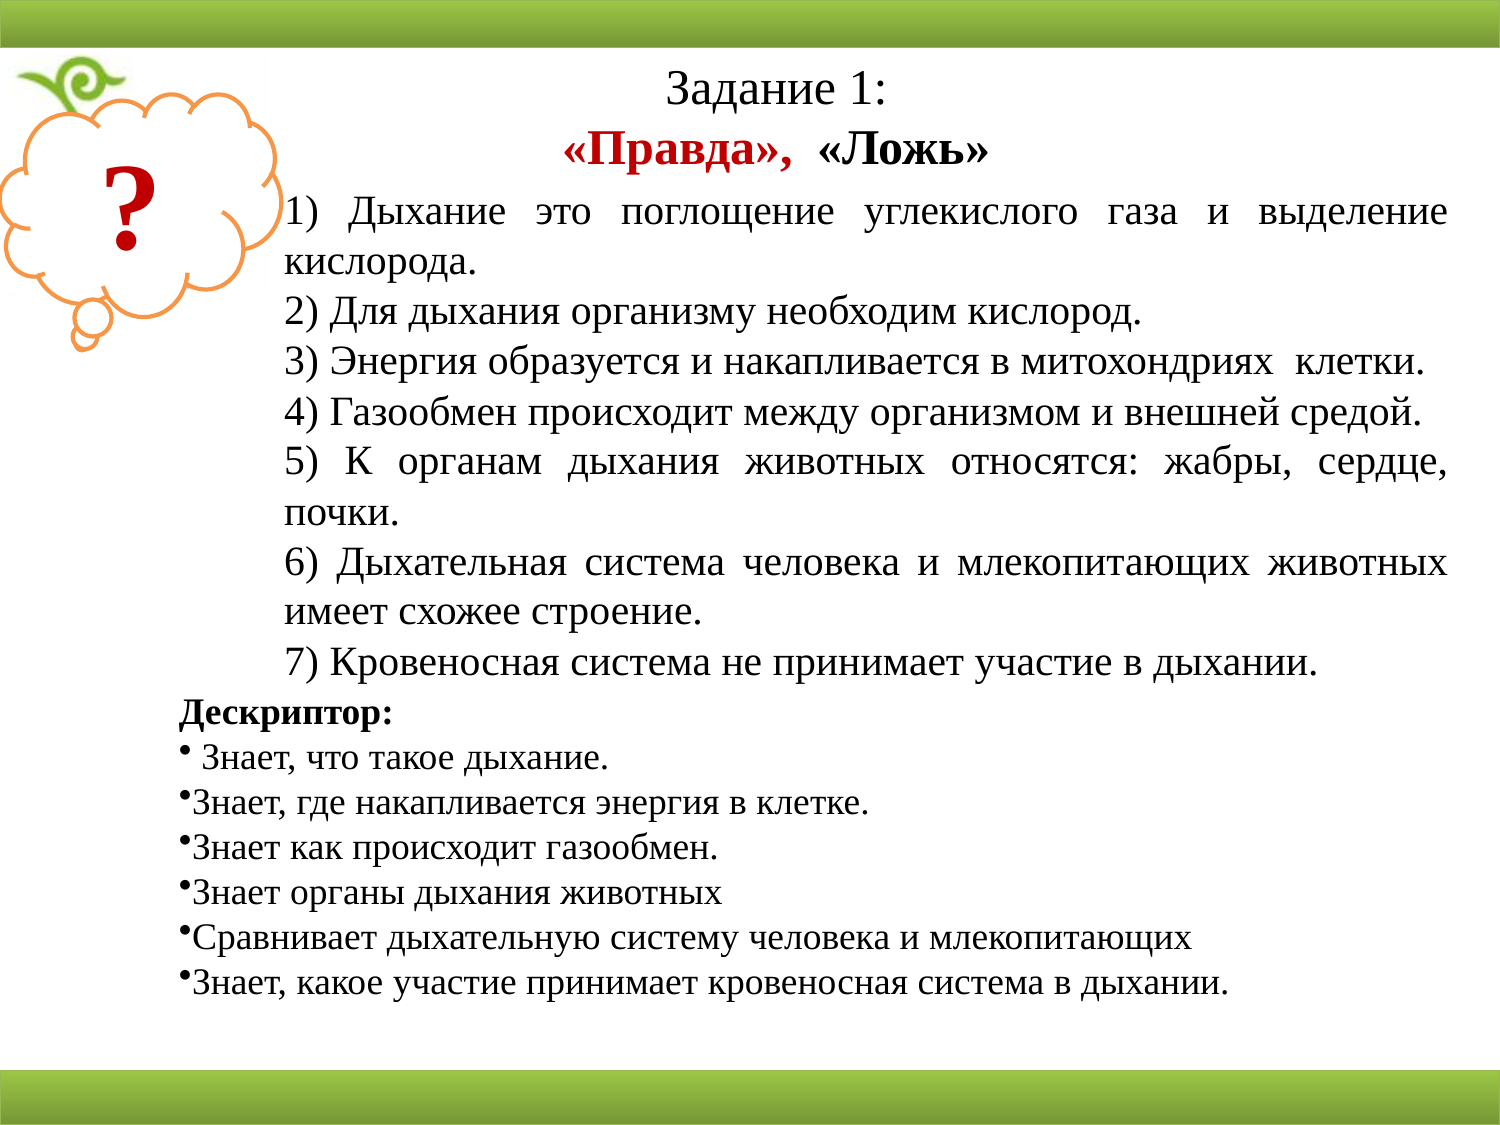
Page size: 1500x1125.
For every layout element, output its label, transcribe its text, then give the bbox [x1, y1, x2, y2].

text_box ? [0, 92, 284, 353]
picture [183, 242, 266, 298]
text_box 1) Дыхание это поглощение углекислого газа и выделение кислорода. 2) Для дыхания организму необходим кислород. 3) Энергия образуется и накапливается в митохондриях клетки. 4) Газообмен происходит между организмом и внешней средой. 5) К органам дыхания животных относятся: жабры, сердце, почки. 6) Дыхательная система человека и млекопитающих животных имеет схожее строение. 7) Кровеносная система не принимает участие в дыхании. [269, 175, 1464, 691]
picture [8, 265, 53, 298]
text_box Дескриптор: Знает, что такое дыхание. Знает, где накапливается энергия в клетке. Знает как происходит газообмен. Знает органы дыхания животных Сравнивает дыхательную систему человека и млекопитающих Знает, какое участие принимает кровеносная система в дыхании. [164, 679, 1430, 1010]
picture [8, 54, 266, 173]
text_box Задание 1: «Правда», «Ложь» [269, 46, 1296, 182]
